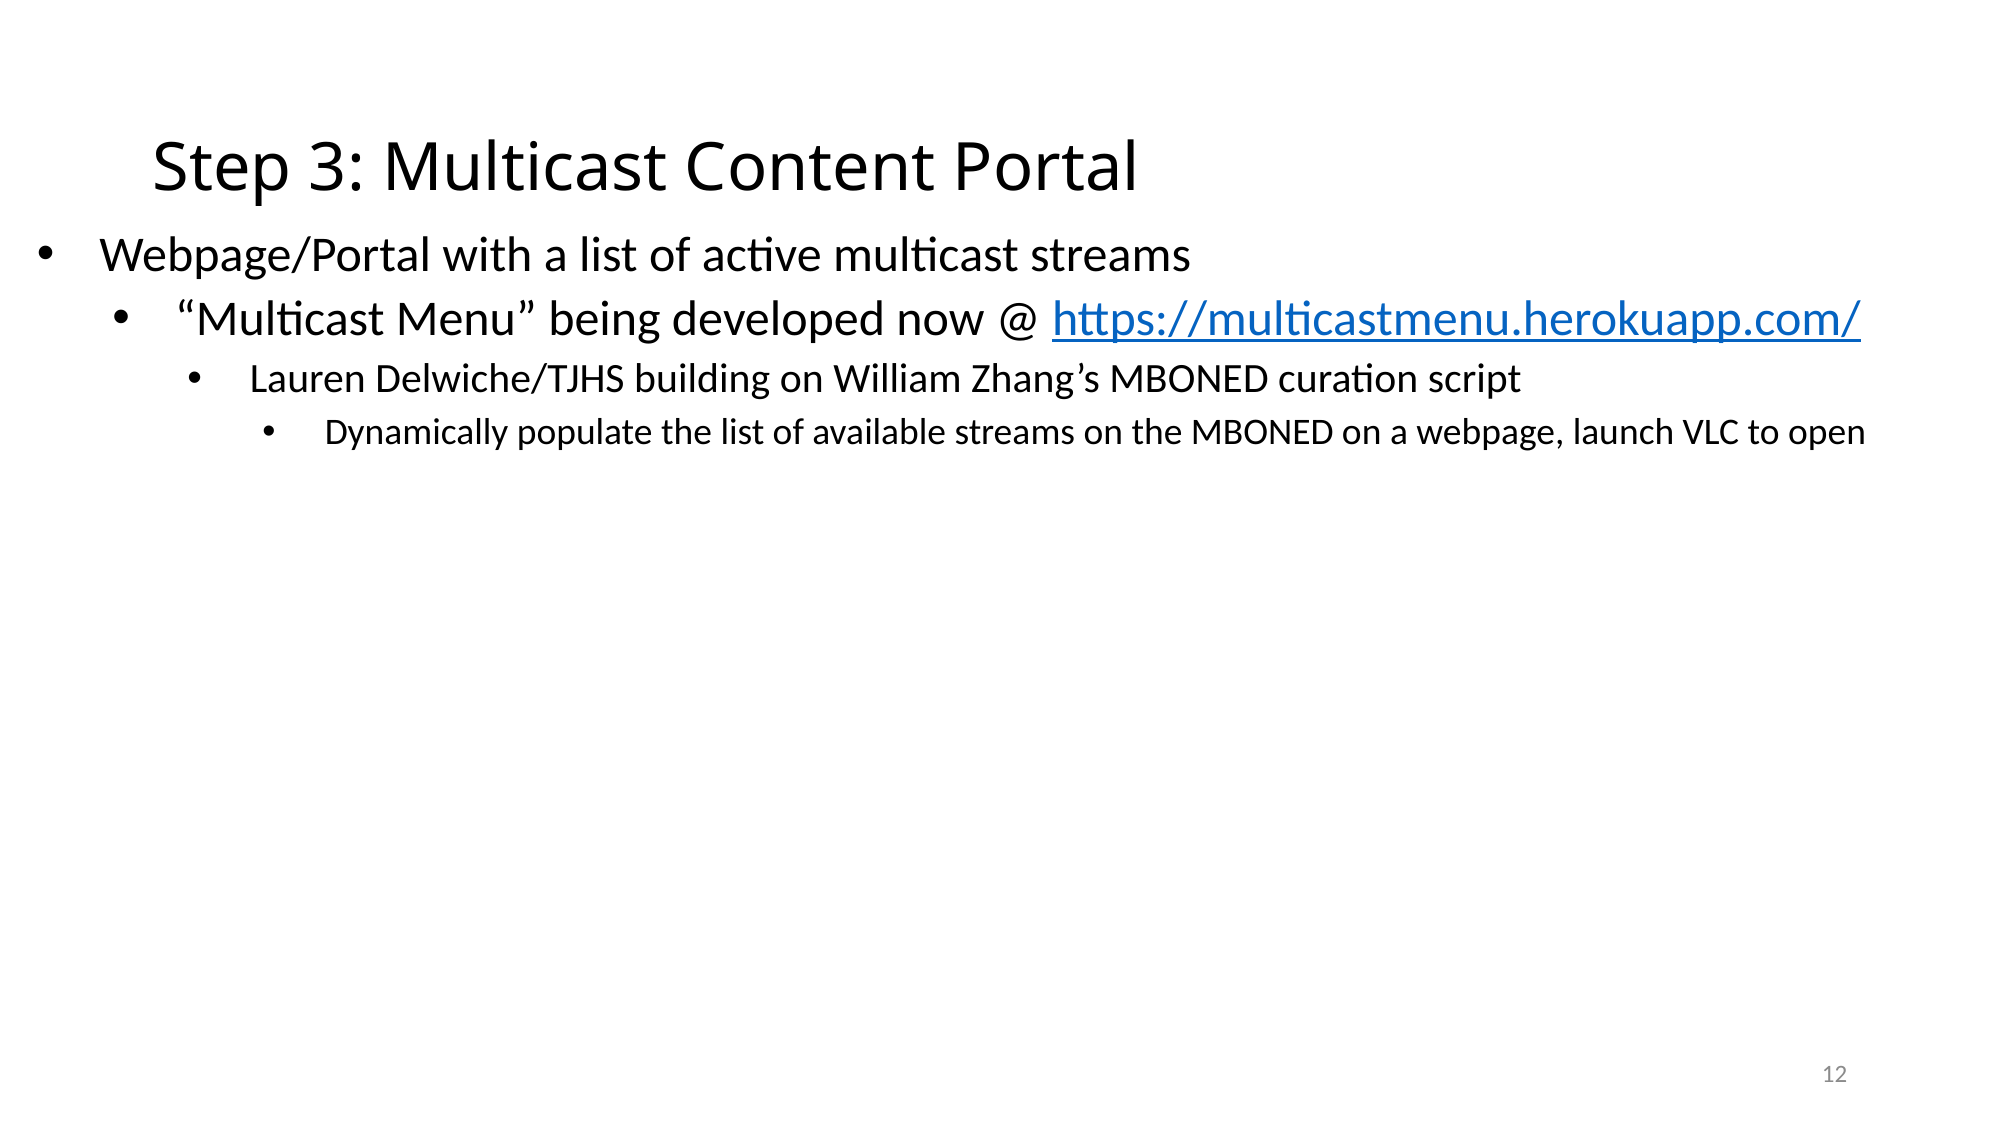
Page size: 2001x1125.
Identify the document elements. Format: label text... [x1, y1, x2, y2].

title Step 3: Multicast Content Portal [137, 59, 1863, 220]
list Webpage/Portal with a list of active multicast streams “Multicast Menu” being developed now @ https://multicastmenu.herokuapp.com/ Lauren Delwiche/TJHS building on William Zhang’s MBONED curation script Dynamically populate the list of available streams on the MBONED on a webpage, launch VLC to open [21, 220, 2000, 1017]
slide_number 12 [1412, 1042, 1863, 1103]
